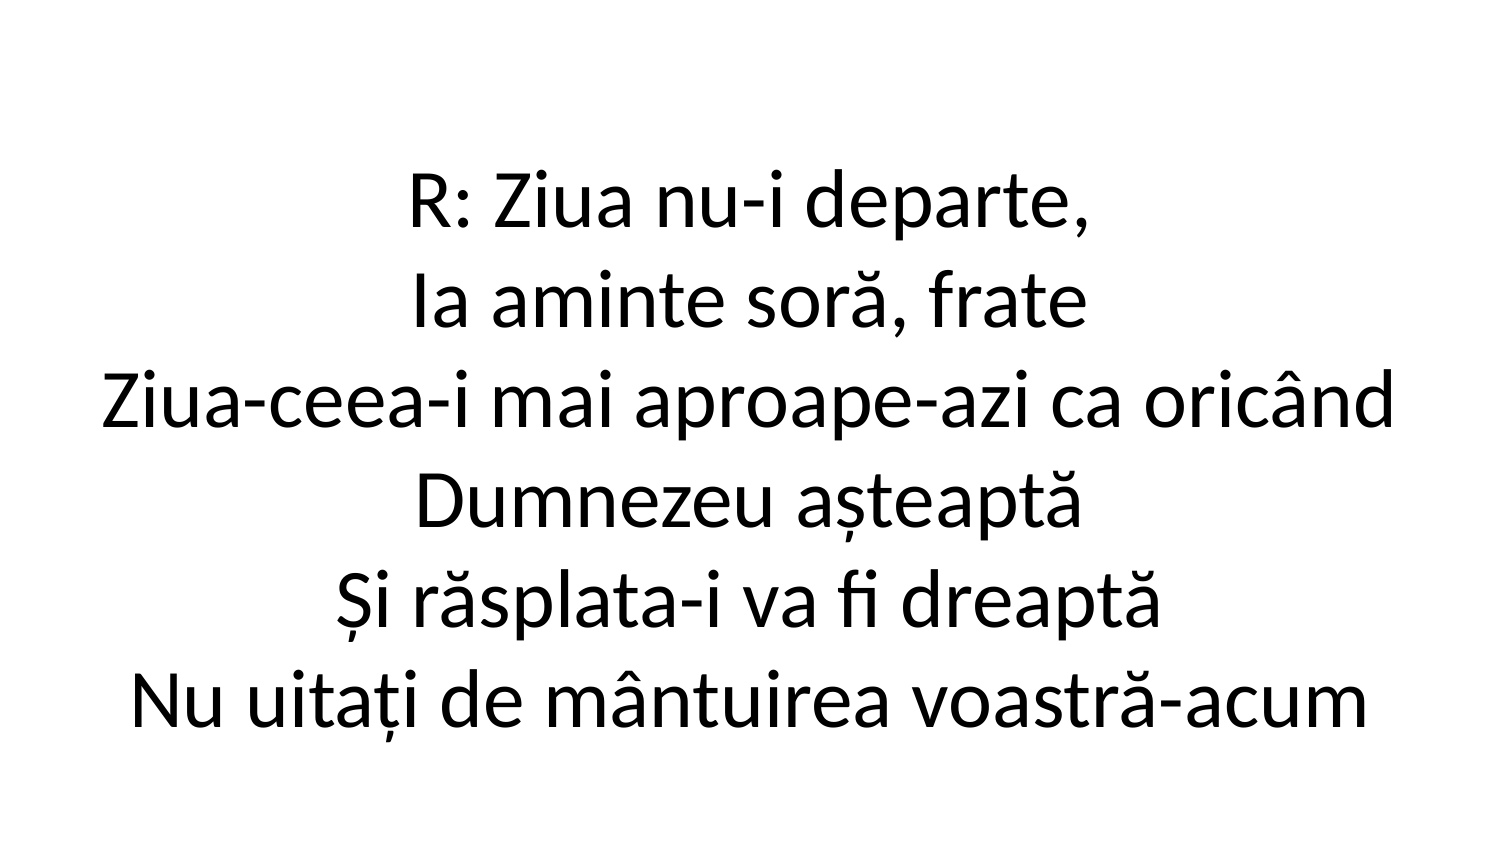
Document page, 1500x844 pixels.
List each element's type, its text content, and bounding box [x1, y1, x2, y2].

text_box R: Ziua nu-i departe, Ia aminte soră, frate Ziua-ceea-i mai aproape-azi ca oricând Dumnezeu așteaptă Și răsplata-i va fi dreaptă Nu uitați de mântuirea voastră-acum [86, 92, 1414, 752]
